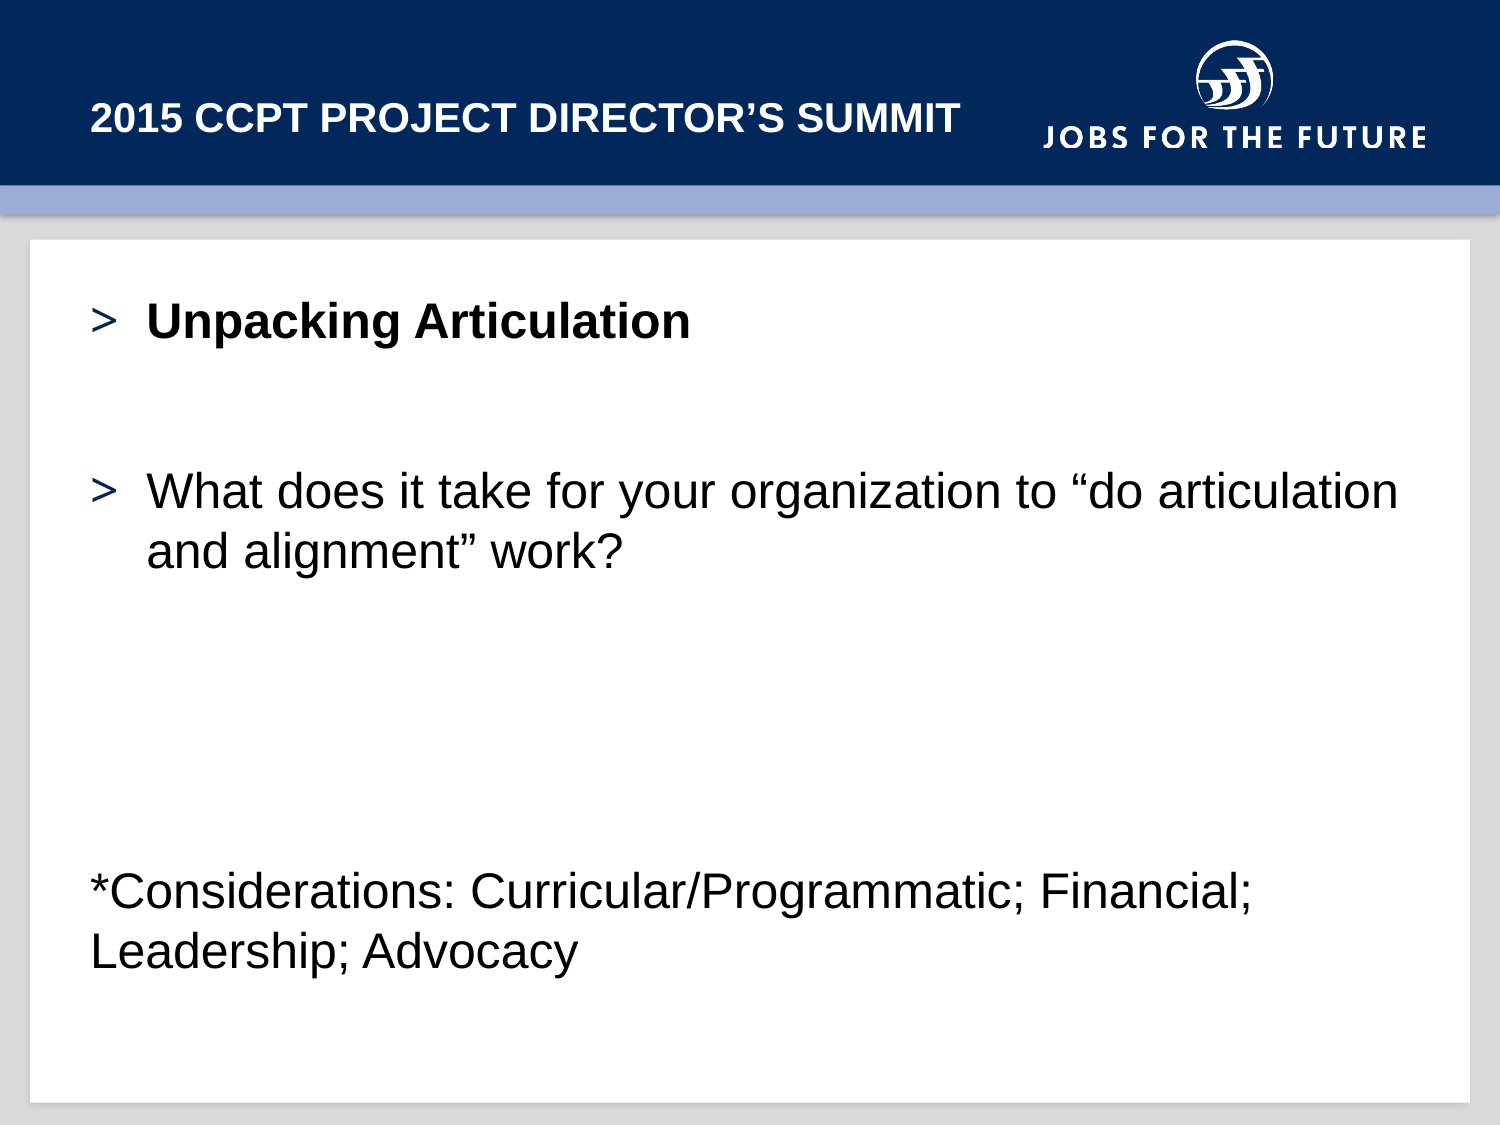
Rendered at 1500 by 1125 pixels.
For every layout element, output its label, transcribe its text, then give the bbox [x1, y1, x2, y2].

title 2015 CCPT PROJECT DIRECTOR’s SUMMIT [75, 45, 1013, 188]
list Unpacking Articulation What does it take for your organization to “do articulation and alignment” work? *Considerations: Curricular/Programmatic; Financial; Leadership; Advocacy [75, 281, 1425, 1041]
